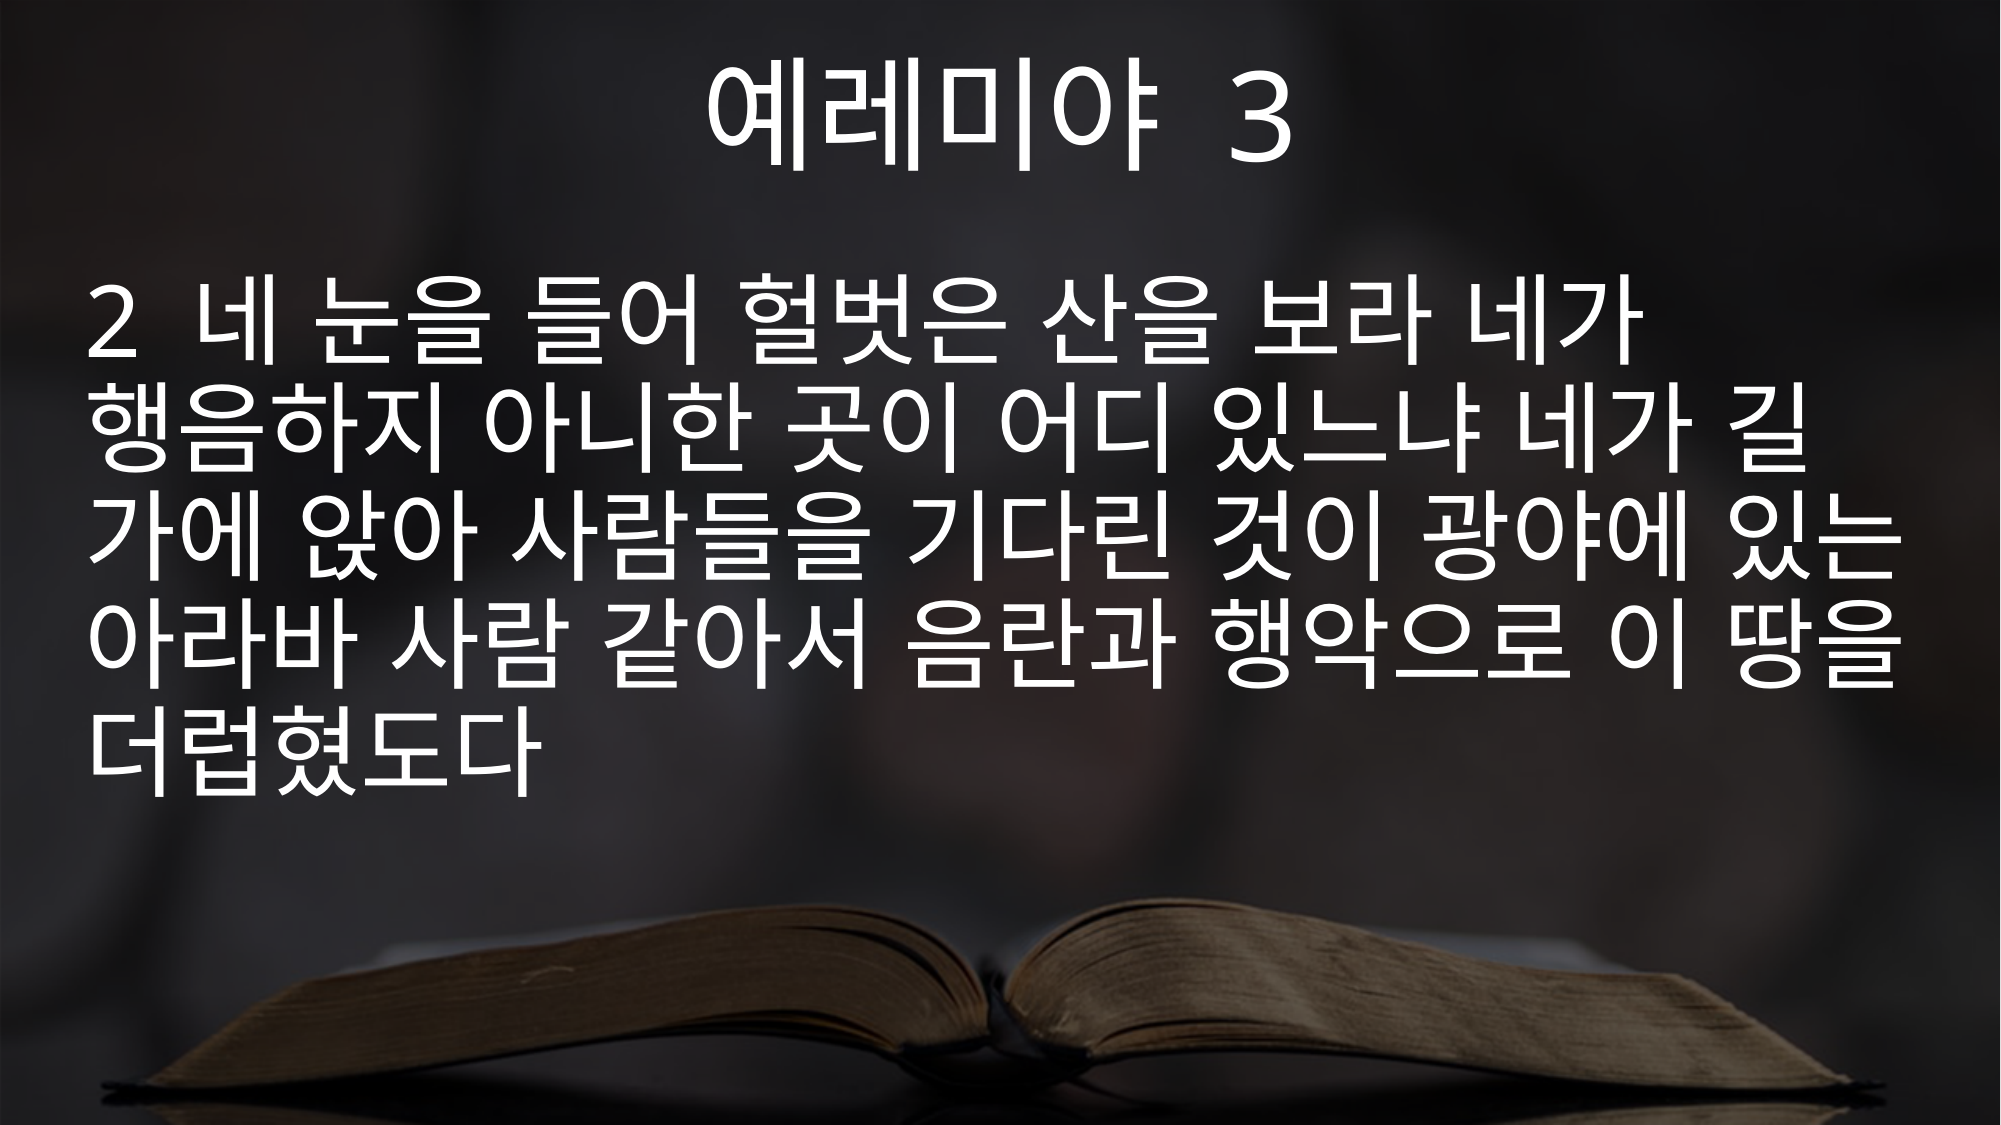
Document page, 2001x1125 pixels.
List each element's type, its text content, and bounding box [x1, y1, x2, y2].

footer 예레미야 3 [0, 32, 2000, 192]
picture [0, 0, 2001, 1125]
list 2 네 눈을 들어 헐벗은 산을 보라 네가 행음하지 아니한 곳이 어디 있느냐 네가 길 가에 앉아 사람들을 기다린 것이 광야에 있는 아라바 사람 같아서 음란과 행악으로 이 땅을 더럽혔도다 [69, 263, 1953, 423]
